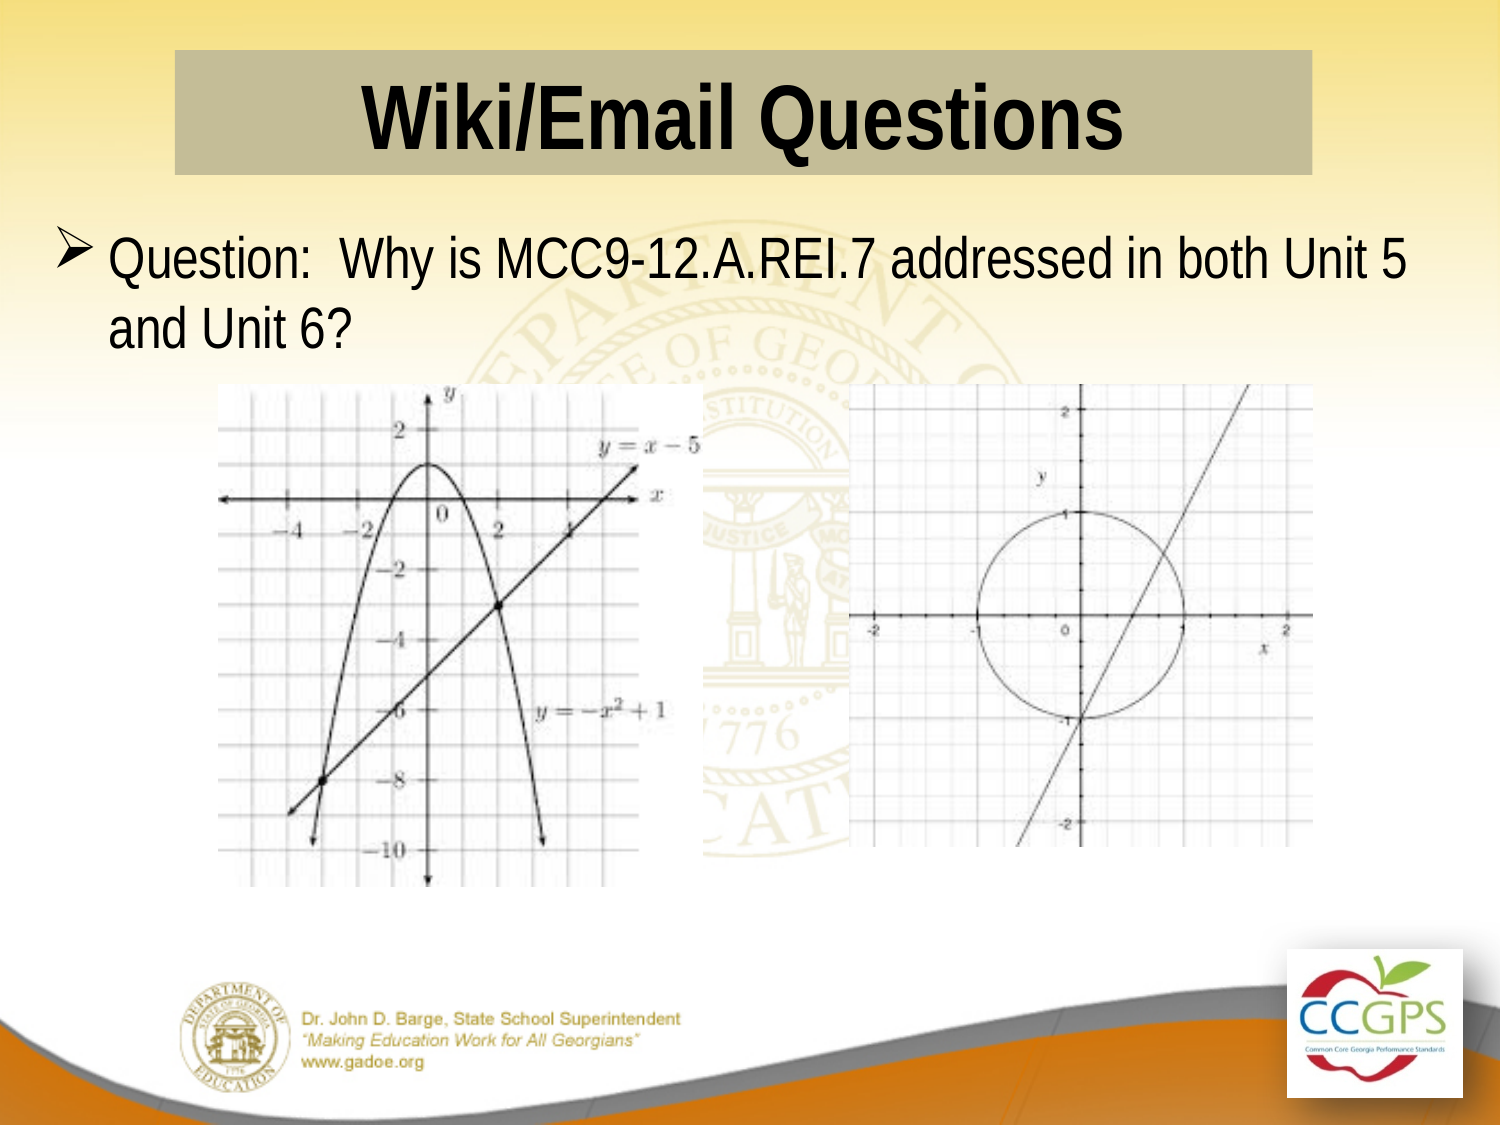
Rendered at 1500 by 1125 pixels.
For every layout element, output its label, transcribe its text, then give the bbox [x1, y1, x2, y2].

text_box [218, 384, 1313, 887]
picture [0, 0, 1500, 1125]
title Wiki/Email Questions [174, 49, 1313, 176]
list Question: Why is MCC9-12.A.REI.7 addressed in both Unit 5 and Unit 6? [37, 212, 1463, 1001]
